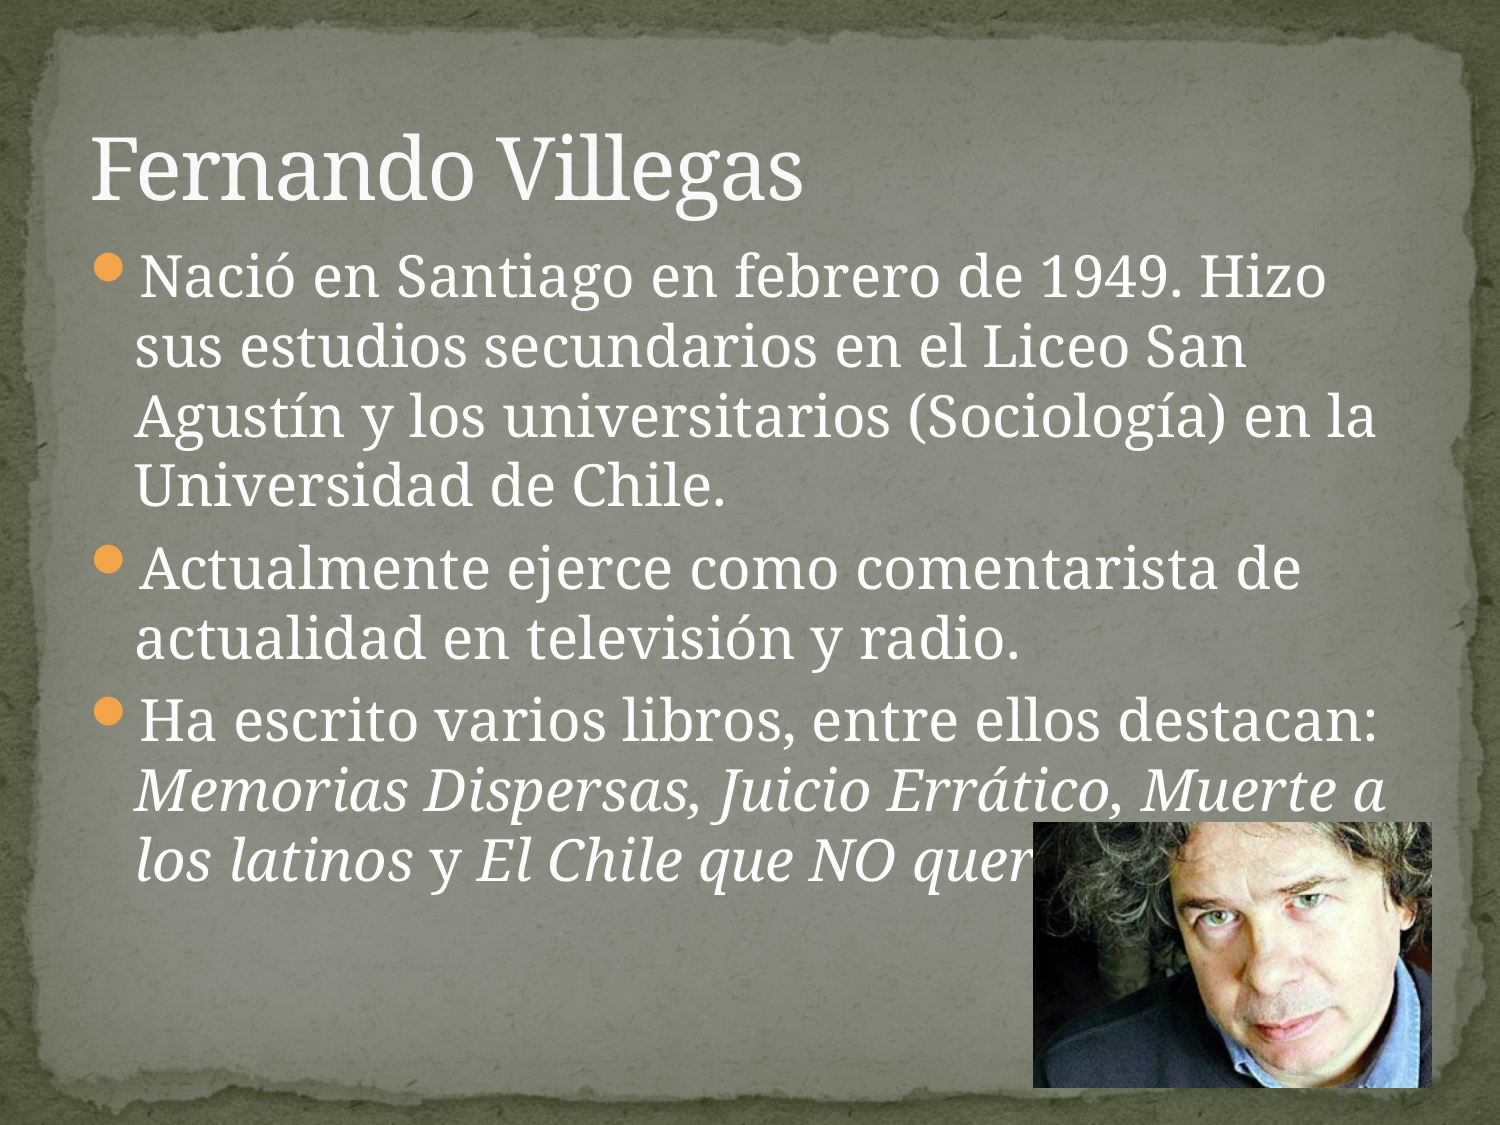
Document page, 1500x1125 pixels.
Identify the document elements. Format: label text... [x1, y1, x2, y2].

title Fernando Villegas [74, 24, 1425, 225]
picture [1033, 822, 1432, 1088]
list Nació en Santiago en febrero de 1949. Hizo sus estudios secundarios en el Liceo San Agustín y los universitarios (Sociología) en la Universidad de Chile. Actualmente ejerce como comentarista de actualidad en televisión y radio. Ha escrito varios libros, entre ellos destacan: Memorias Dispersas, Juicio Errático, Muerte a los latinos y El Chile que NO queremos. [75, 231, 1425, 1005]
